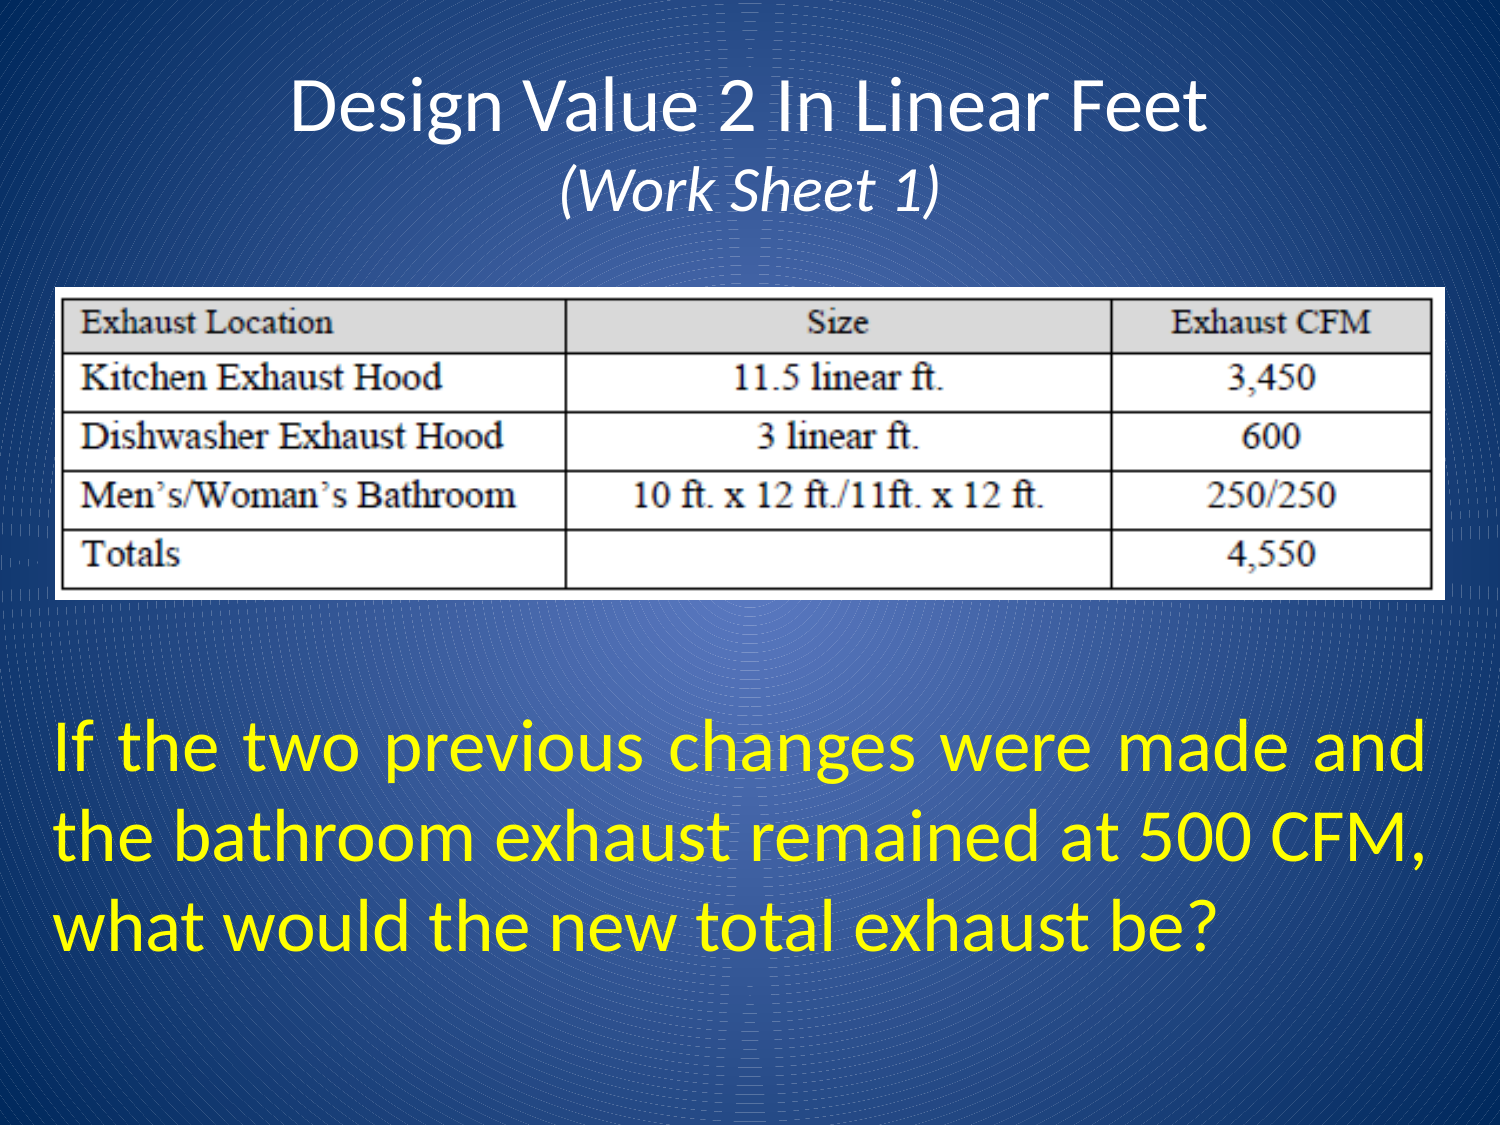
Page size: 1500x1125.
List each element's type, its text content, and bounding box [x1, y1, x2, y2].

title Design Value 2 In Linear Feet (Work Sheet 1) [75, 45, 1425, 233]
text_box If the two previous changes were made and the bathroom exhaust remained at 500 CFM, what would the new total exhaust be? [37, 674, 1445, 988]
picture [55, 287, 1445, 601]
